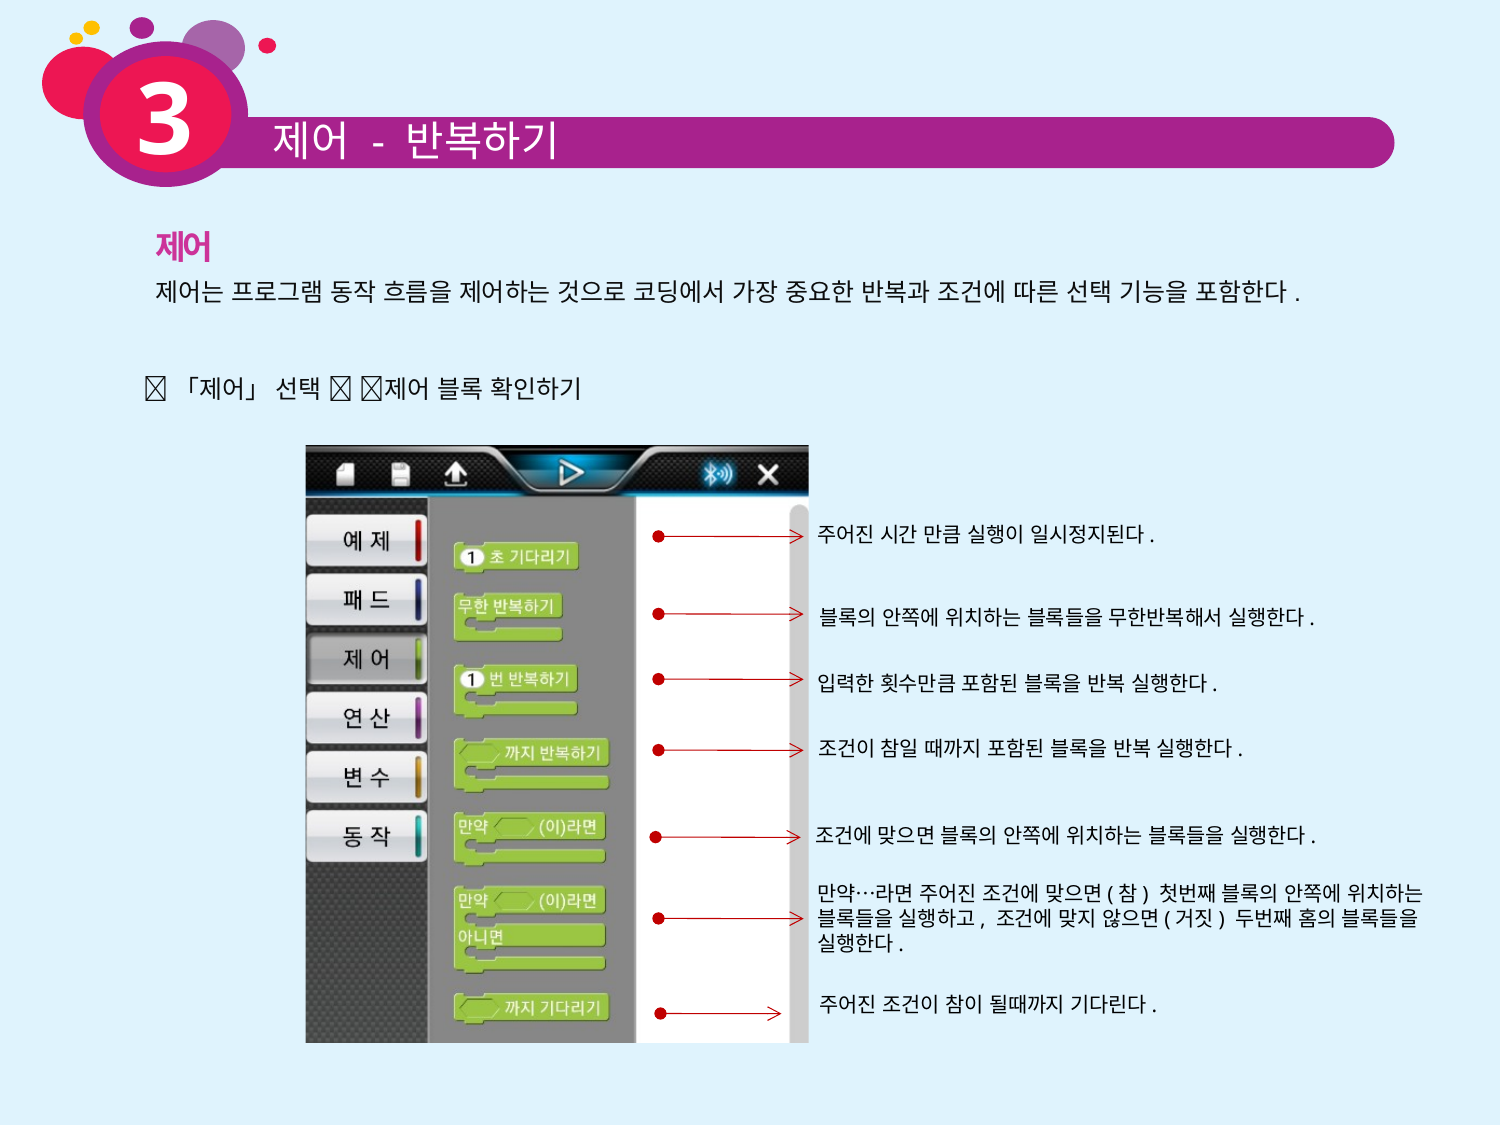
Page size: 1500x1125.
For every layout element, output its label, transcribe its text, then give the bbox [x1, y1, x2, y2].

text_box 조건이 참일 때까지 포함된 블록을 반복 실행한다. [809, 728, 1440, 769]
text_box 만약…라면 주어진 조건에 맞으면(참) 첫번째 블록의 안쪽에 위치하는 블록들을 실행하고, 조건에 맞지 않으면(거짓) 두번째 홈의 블록들을 실행한다. [809, 873, 1439, 964]
text_box 주어진 시간 만큼 실행이 일시정지된다. [809, 514, 1331, 555]
text_box 3 [121, 46, 276, 182]
text_box 「제어」 선택  제어 블록 확인하기 [128, 351, 610, 412]
picture [305, 445, 809, 1043]
text_box 제어는 프로그램 동작 흐름을 제어하는 것으로 코딩에서 가장 중요한 반복과 조건에 따른 선택 기능을 포함한다. [140, 269, 1430, 315]
text_box 조건에 맞으면 블록의 안쪽에 위치하는 블록들을 실행한다. [809, 815, 1437, 856]
text_box 주어진 조건이 참이 될때까지 기다린다. [809, 984, 1442, 1025]
text_box 입력한 횟수만큼 포함된 블록을 반복 실행한다. [809, 663, 1439, 703]
text_box 제어 [140, 199, 344, 274]
text_box 제어 - 반복하기 [257, 99, 1196, 188]
text_box 블록의 안쪽에 위치하는 블록들을 무한반복해서 실행한다. [809, 597, 1442, 638]
